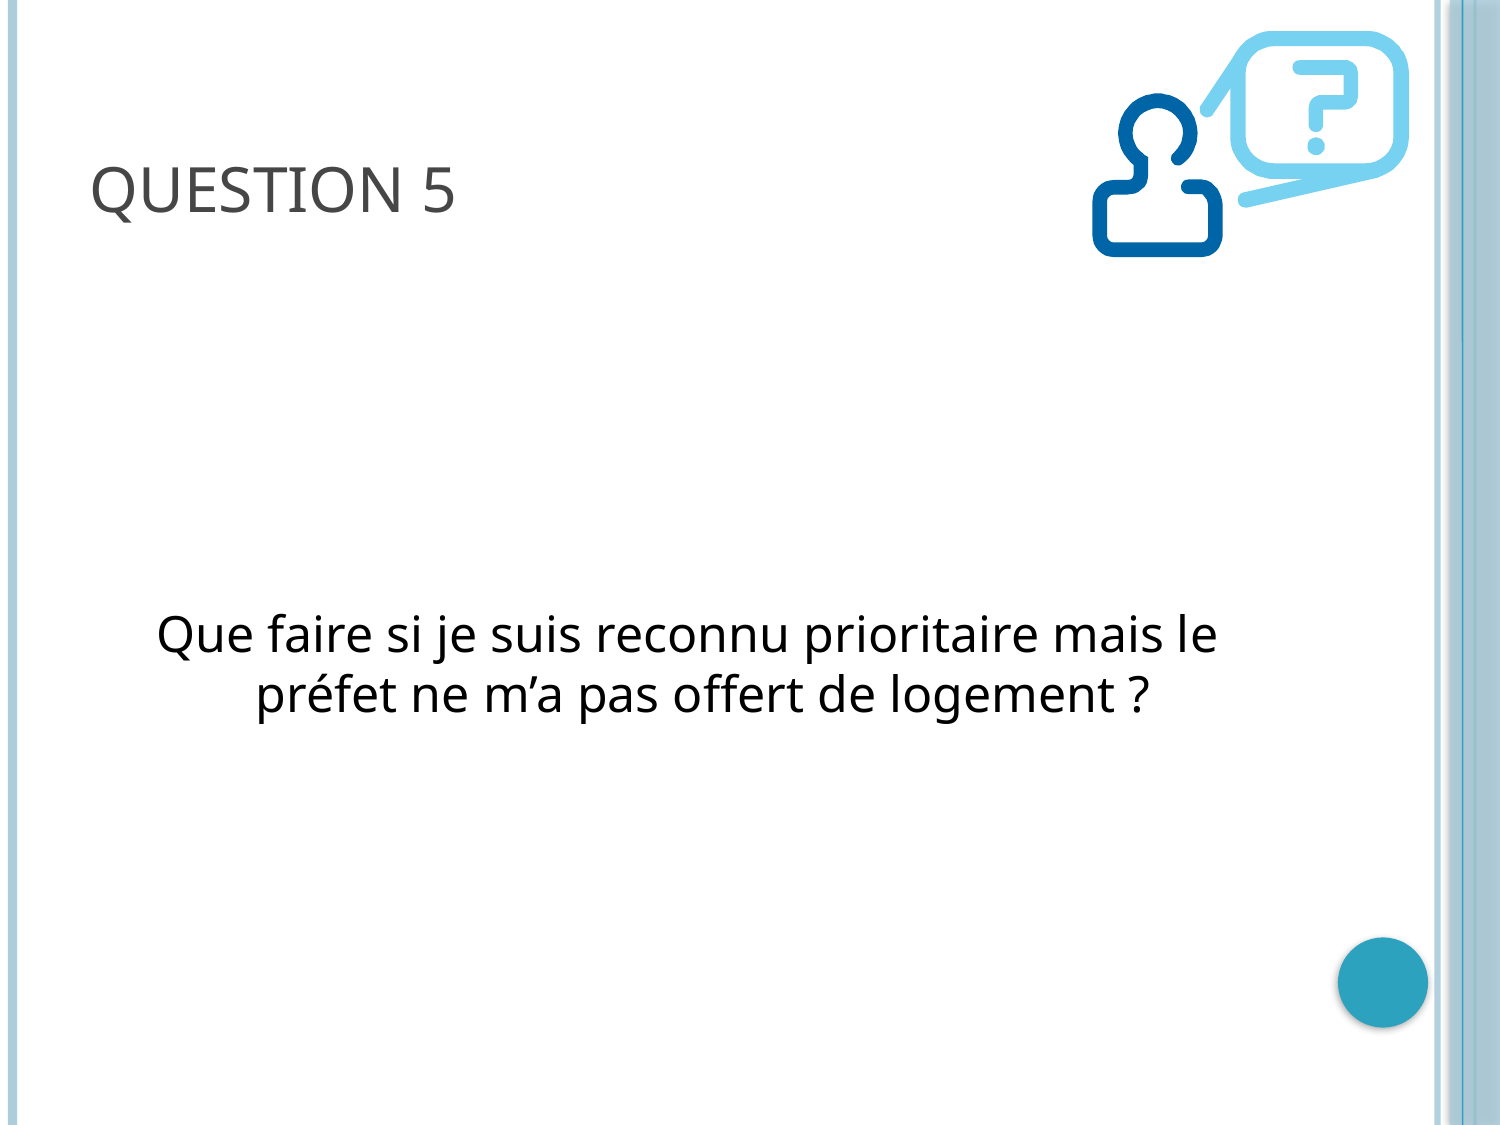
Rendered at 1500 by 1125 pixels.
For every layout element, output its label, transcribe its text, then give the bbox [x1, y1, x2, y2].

list Que faire si je suis reconnu prioritaire mais le préfet ne m’a pas offert de logement ? [74, 262, 1301, 1063]
picture [1091, 30, 1410, 258]
title Question 5 [75, 45, 1086, 233]
